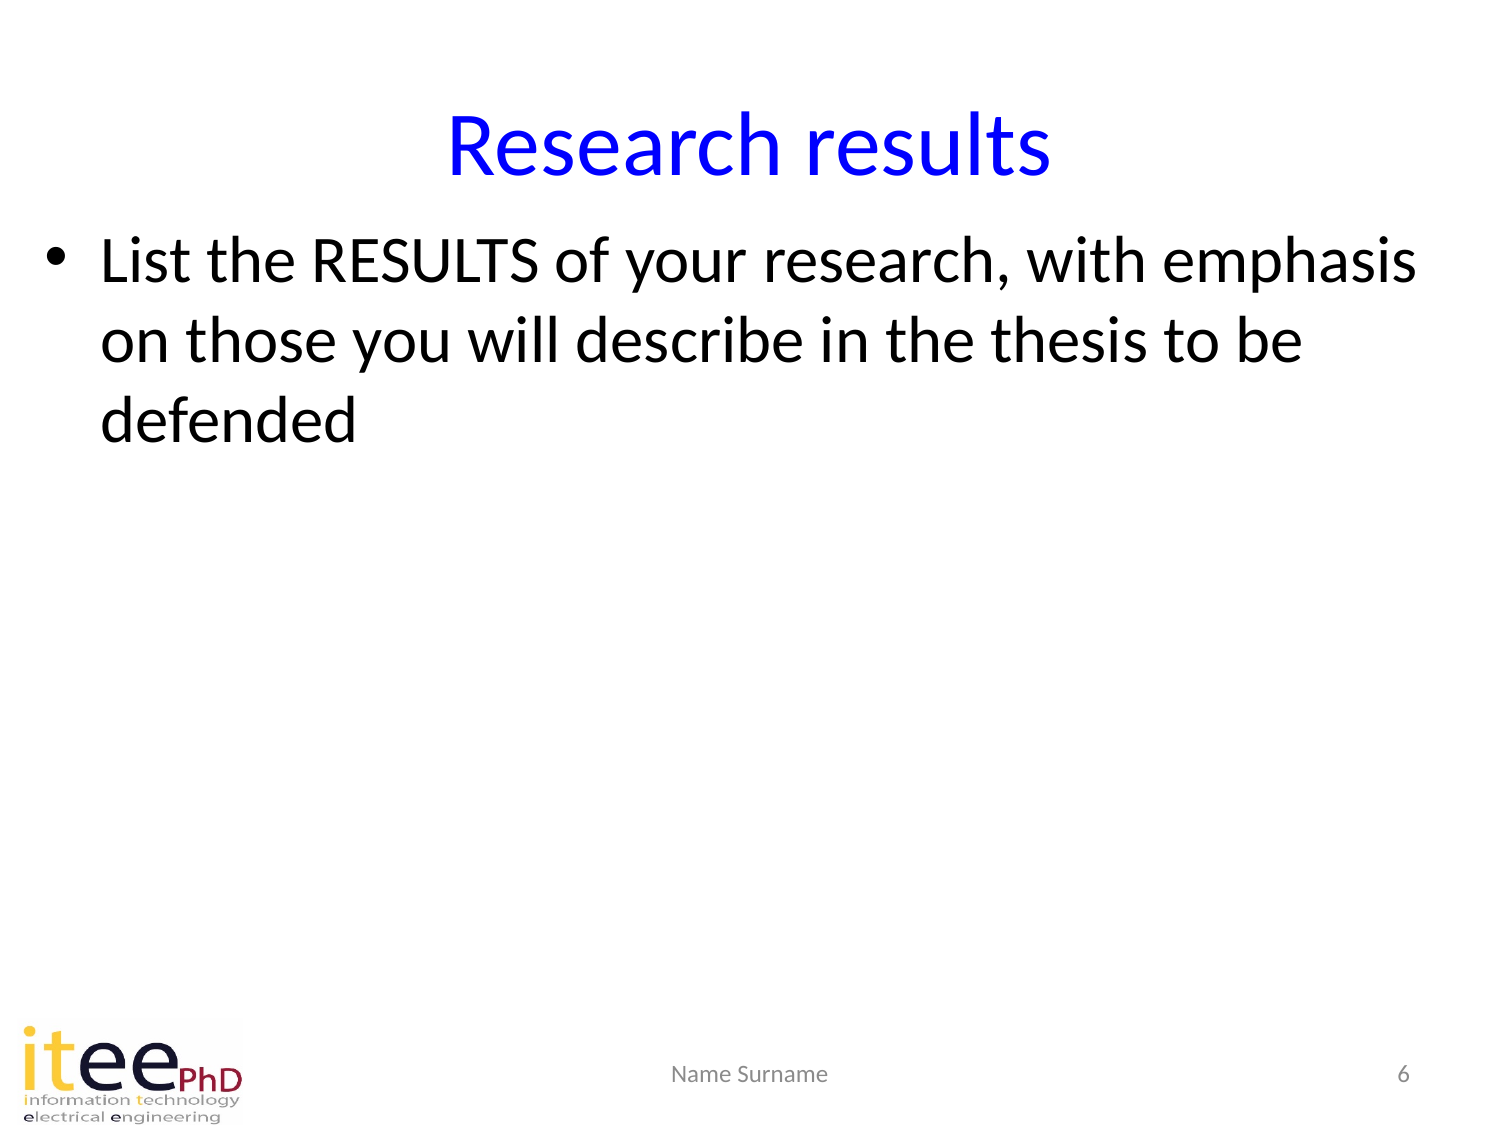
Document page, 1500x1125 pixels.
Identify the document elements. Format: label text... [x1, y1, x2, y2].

slide_number 6 [1074, 1042, 1425, 1103]
footer Name Surname [512, 1042, 988, 1103]
list List the RESULTS of your research, with emphasis on those you will describe in the thesis to be defended [29, 208, 1500, 951]
picture [17, 1018, 243, 1125]
title Research results [75, 45, 1425, 208]
